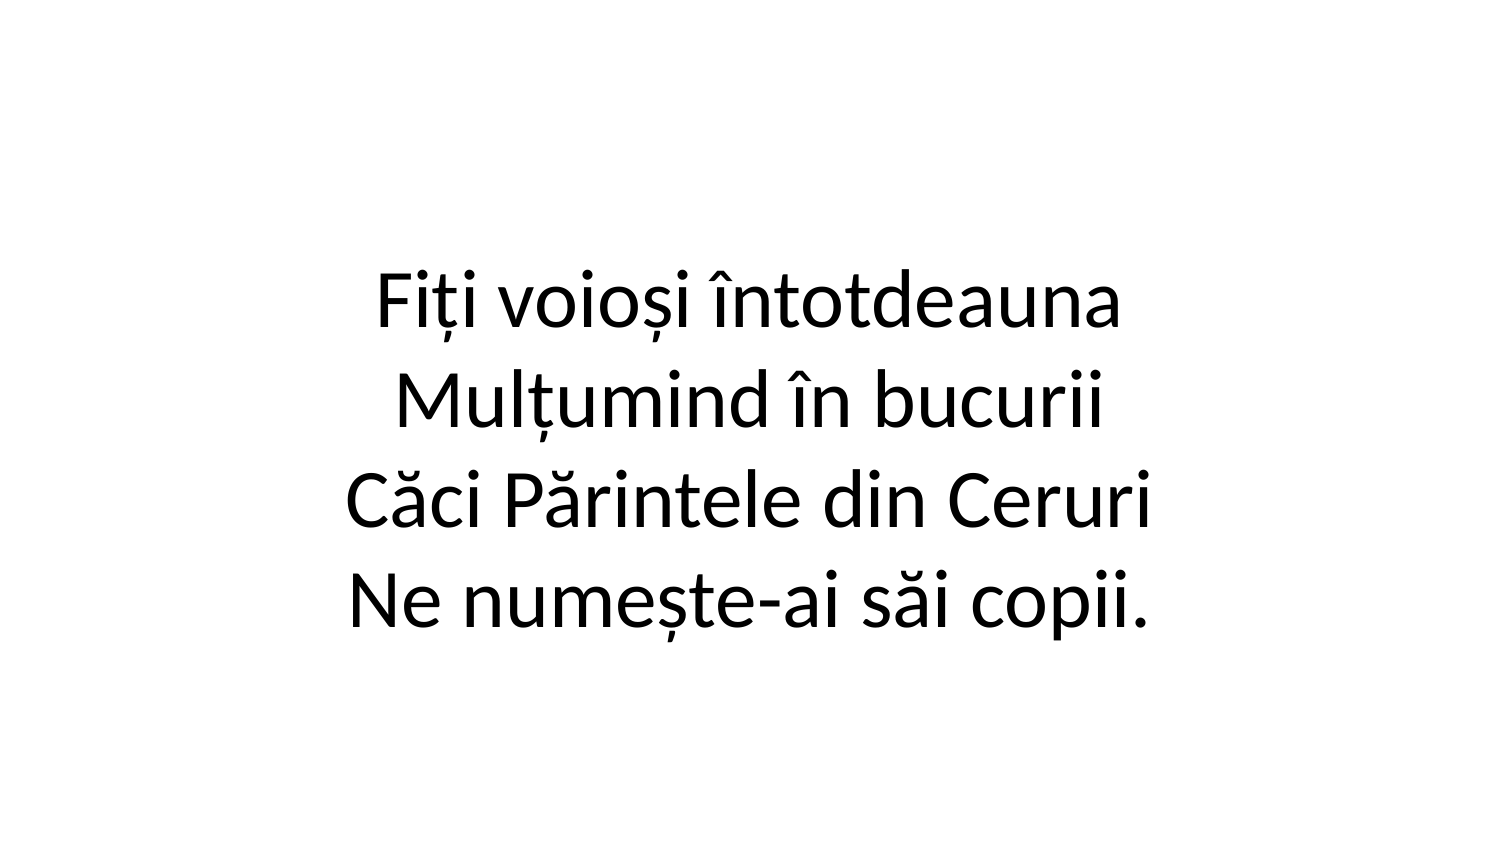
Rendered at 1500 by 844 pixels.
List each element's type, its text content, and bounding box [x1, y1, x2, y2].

text_box Fiți voioși întotdeauna Mulțumind în bucurii Căci Părintele din Ceruri Ne numește-ai săi copii. [330, 192, 1170, 652]
